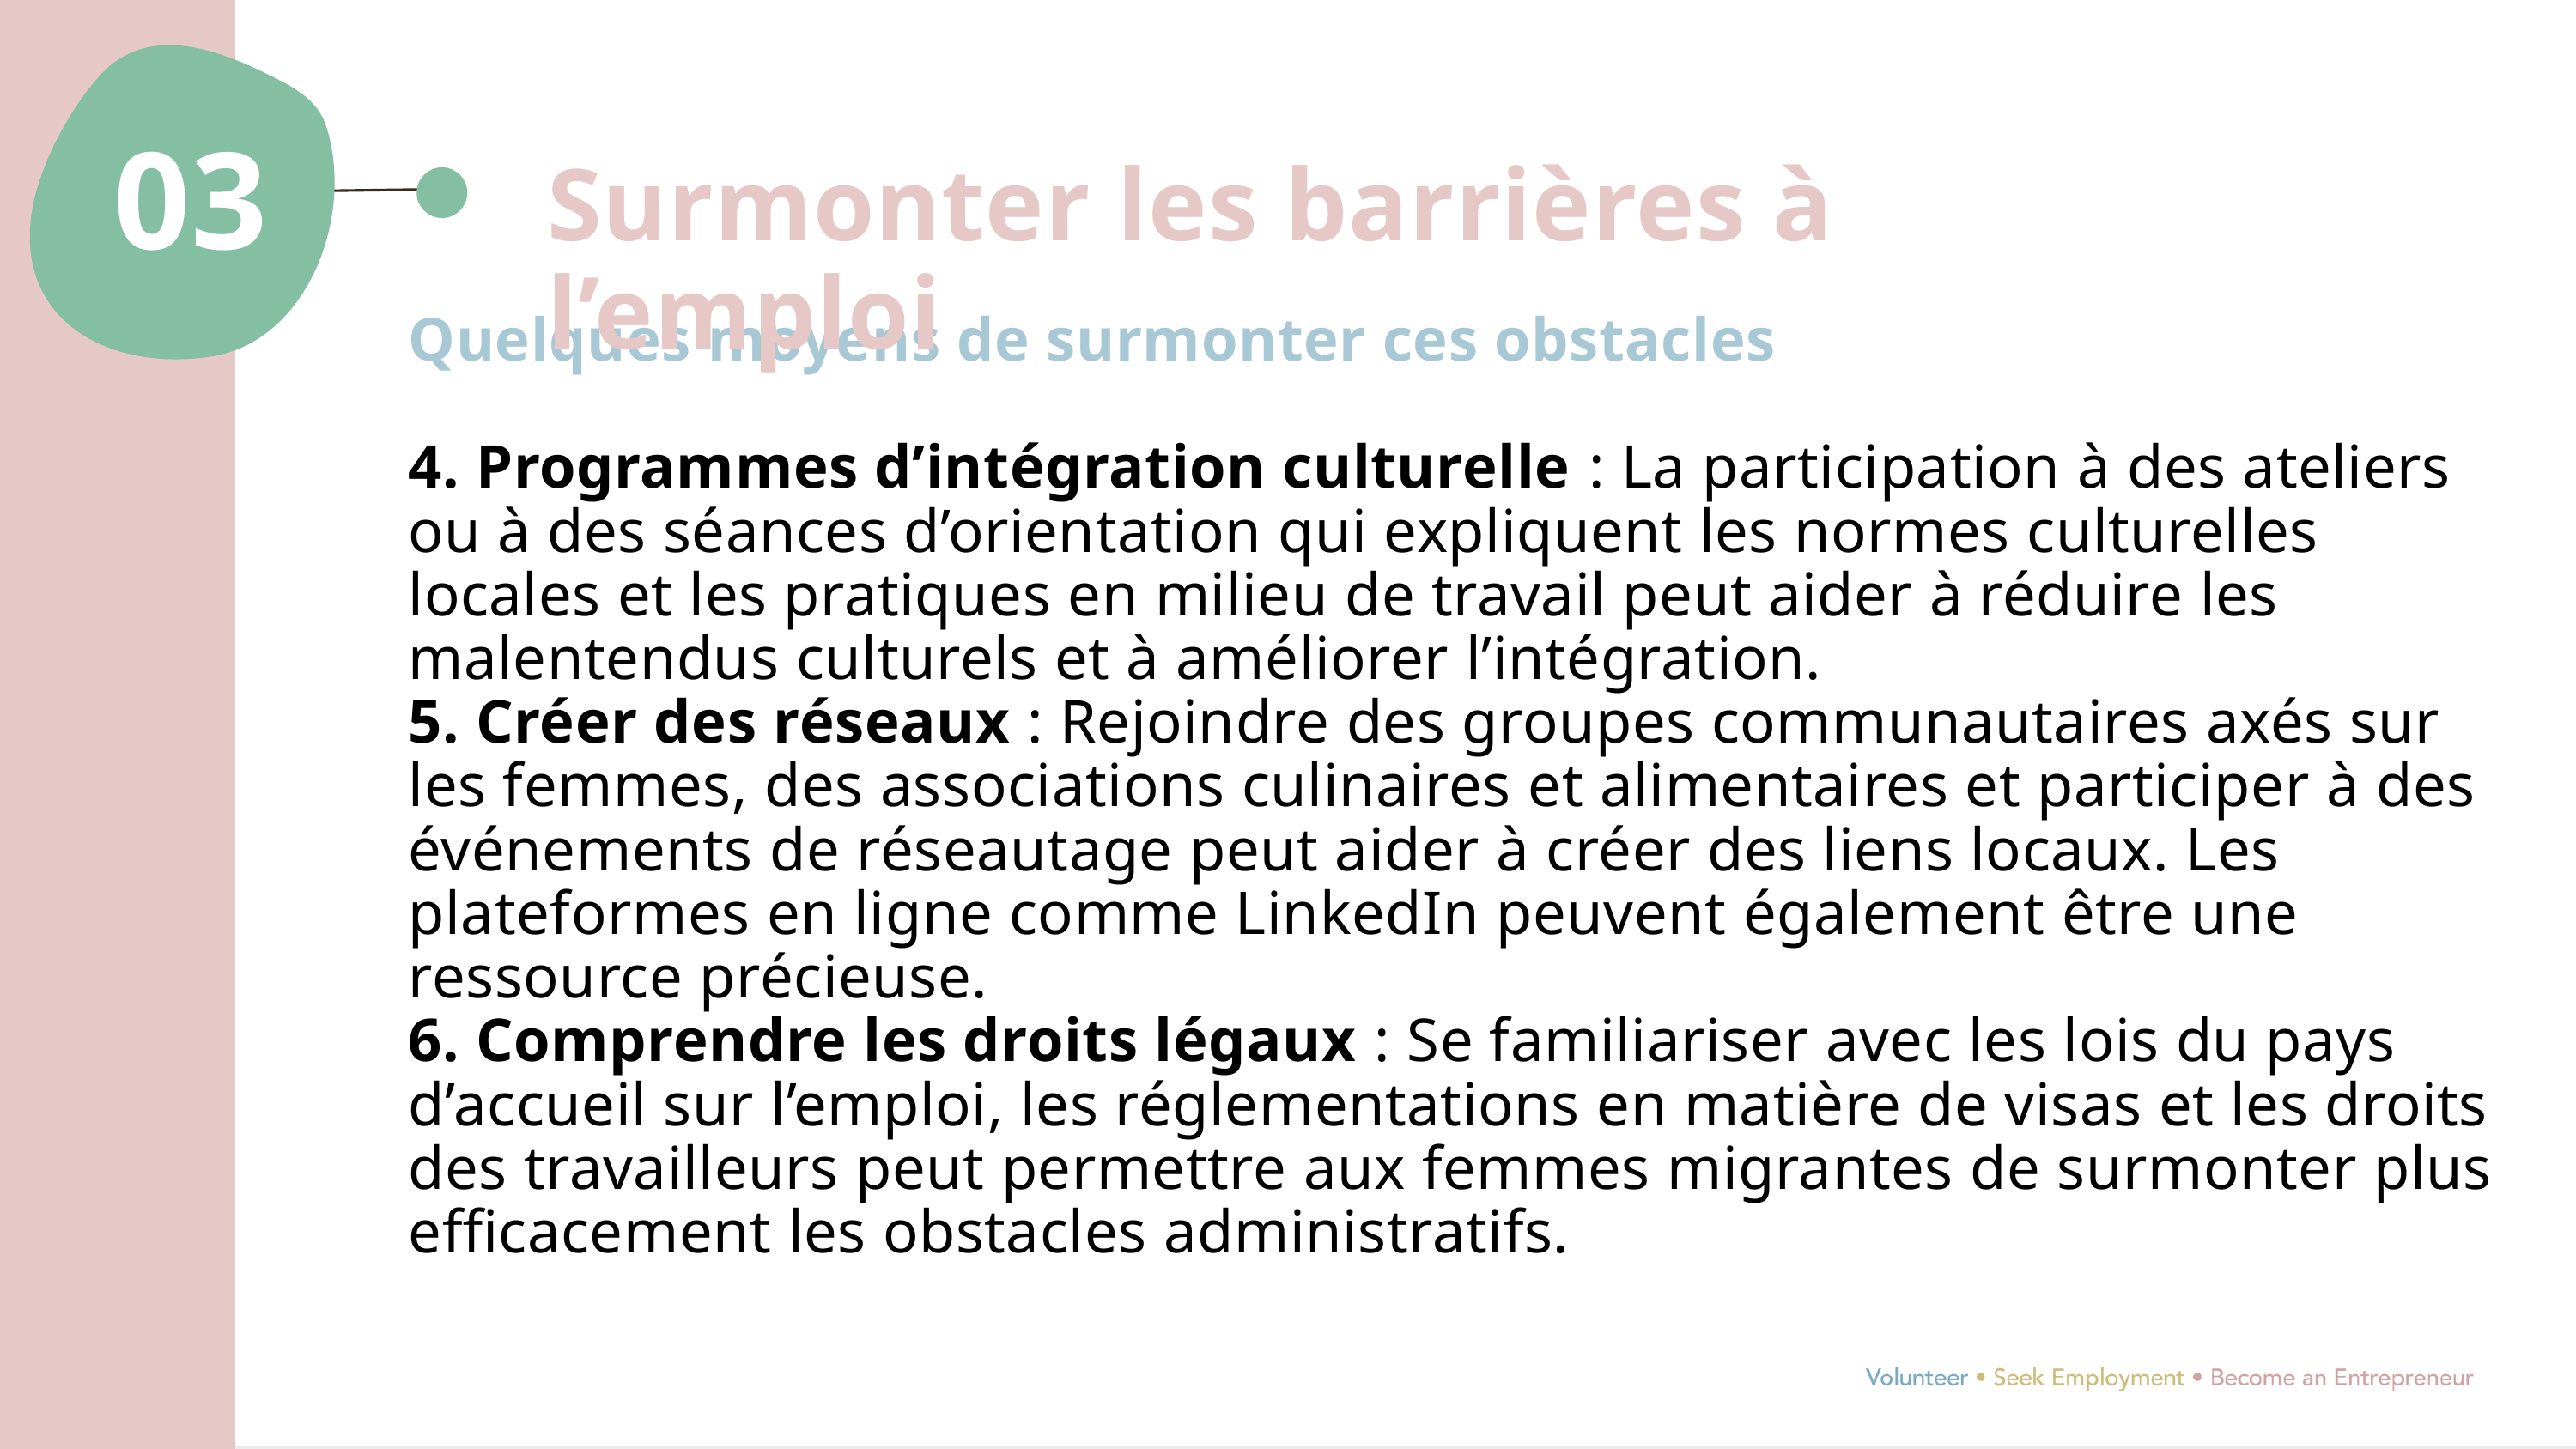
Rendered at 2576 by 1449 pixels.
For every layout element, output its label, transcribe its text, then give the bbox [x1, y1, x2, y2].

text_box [242, 1446, 2570, 1449]
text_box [29, 45, 336, 360]
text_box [0, 0, 236, 1449]
text_box Surmonter les barrières à l’emploi [547, 152, 2144, 369]
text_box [416, 167, 468, 219]
text_box [1827, 1347, 2538, 1421]
text_box Quelques moyens de surmonter ces obstacles 4. Programmes d’intégration culturelle : La participation à des ateliers ou à des séances d’orientation qui expliquent les normes culturelles locales et les pratiques en milieu de travail peut aider à réduire les malentendus culturels et à améliorer l’intégration. 5. Créer des réseaux : Rejoindre des groupes communautaires axés sur les femmes, des associations culinaires et alimentaires et participer à des événements de réseautage peut aider à créer des liens locaux. Les plateformes en ligne comme LinkedIn peuvent également être une ressource précieuse. 6. Comprendre les droits légaux : Se familiariser avec les lois du pays d’accueil sur l’emploi, les réglementations en matière de visas et les droits des travailleurs peut permettre aux femmes migrantes de surmonter plus efficacement les obstacles administratifs. [408, 308, 2502, 1339]
